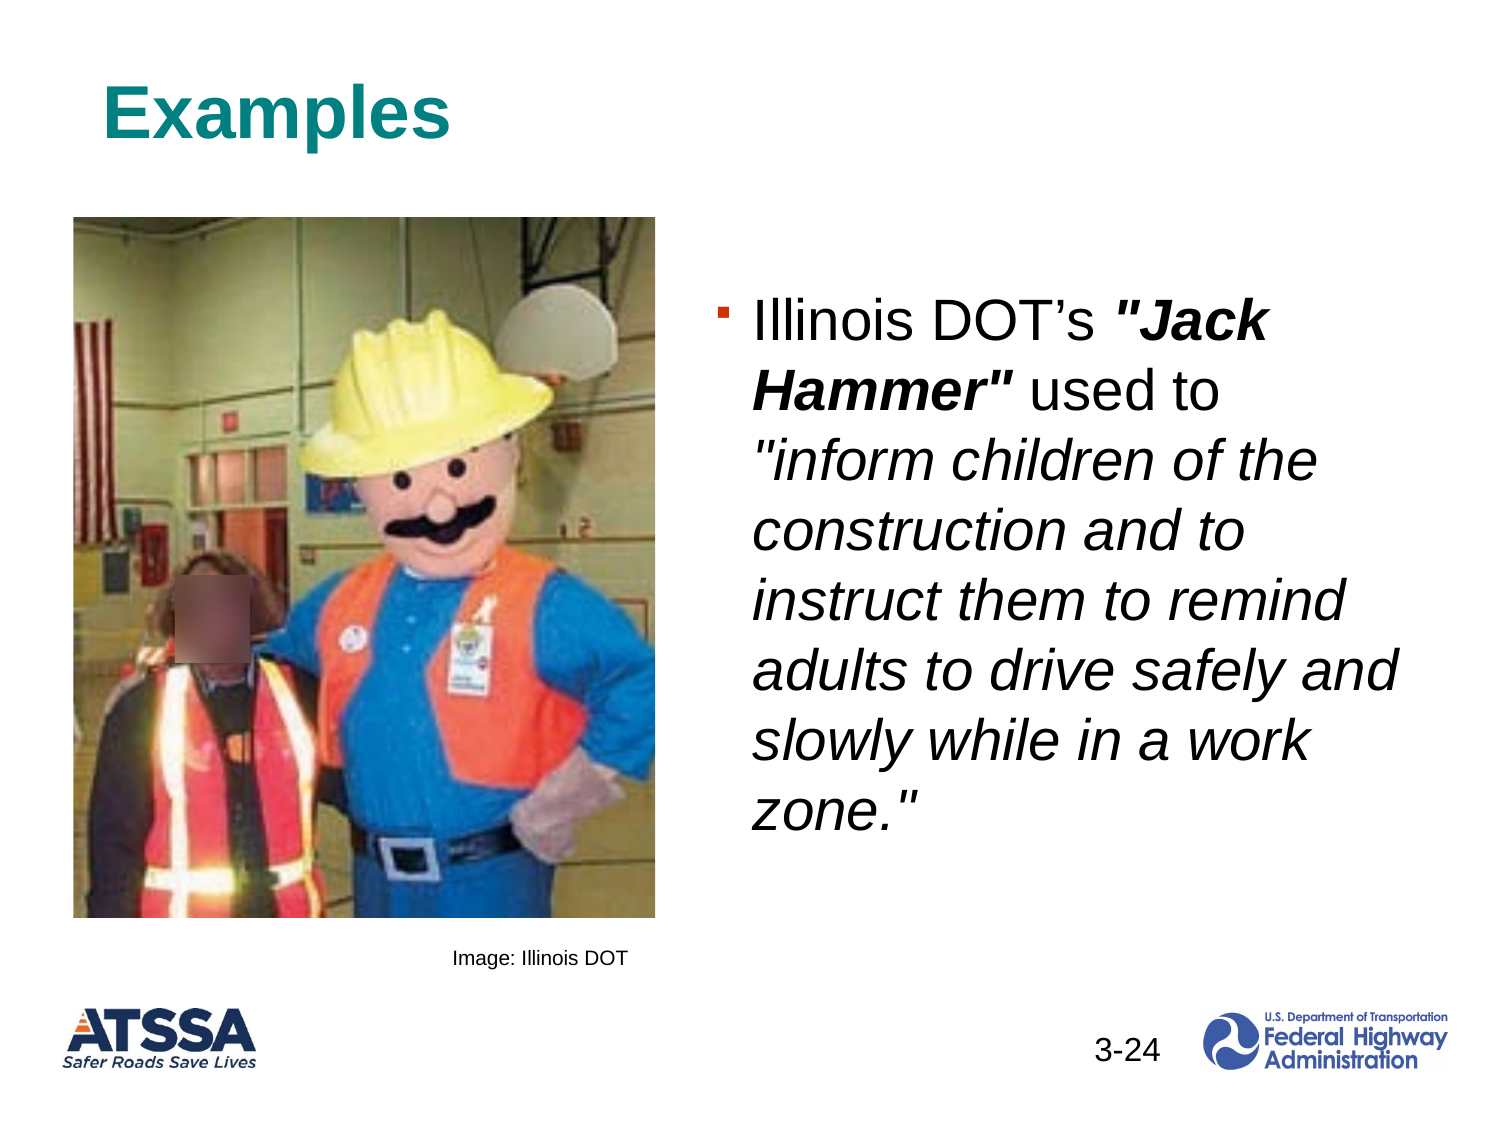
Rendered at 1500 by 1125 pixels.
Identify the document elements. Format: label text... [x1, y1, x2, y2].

picture [1427, 1008, 1450, 1072]
picture [62, 1008, 256, 1068]
title Examples [87, 0, 1500, 218]
list Illinois DOT’s "Jack Hammer" used to "inform children of the construction and to instruct them to remind adults to drive safely and slowly while in a work zone." [699, 274, 1427, 1076]
picture [73, 217, 656, 918]
text_box Image: Illinois DOT [437, 937, 678, 978]
